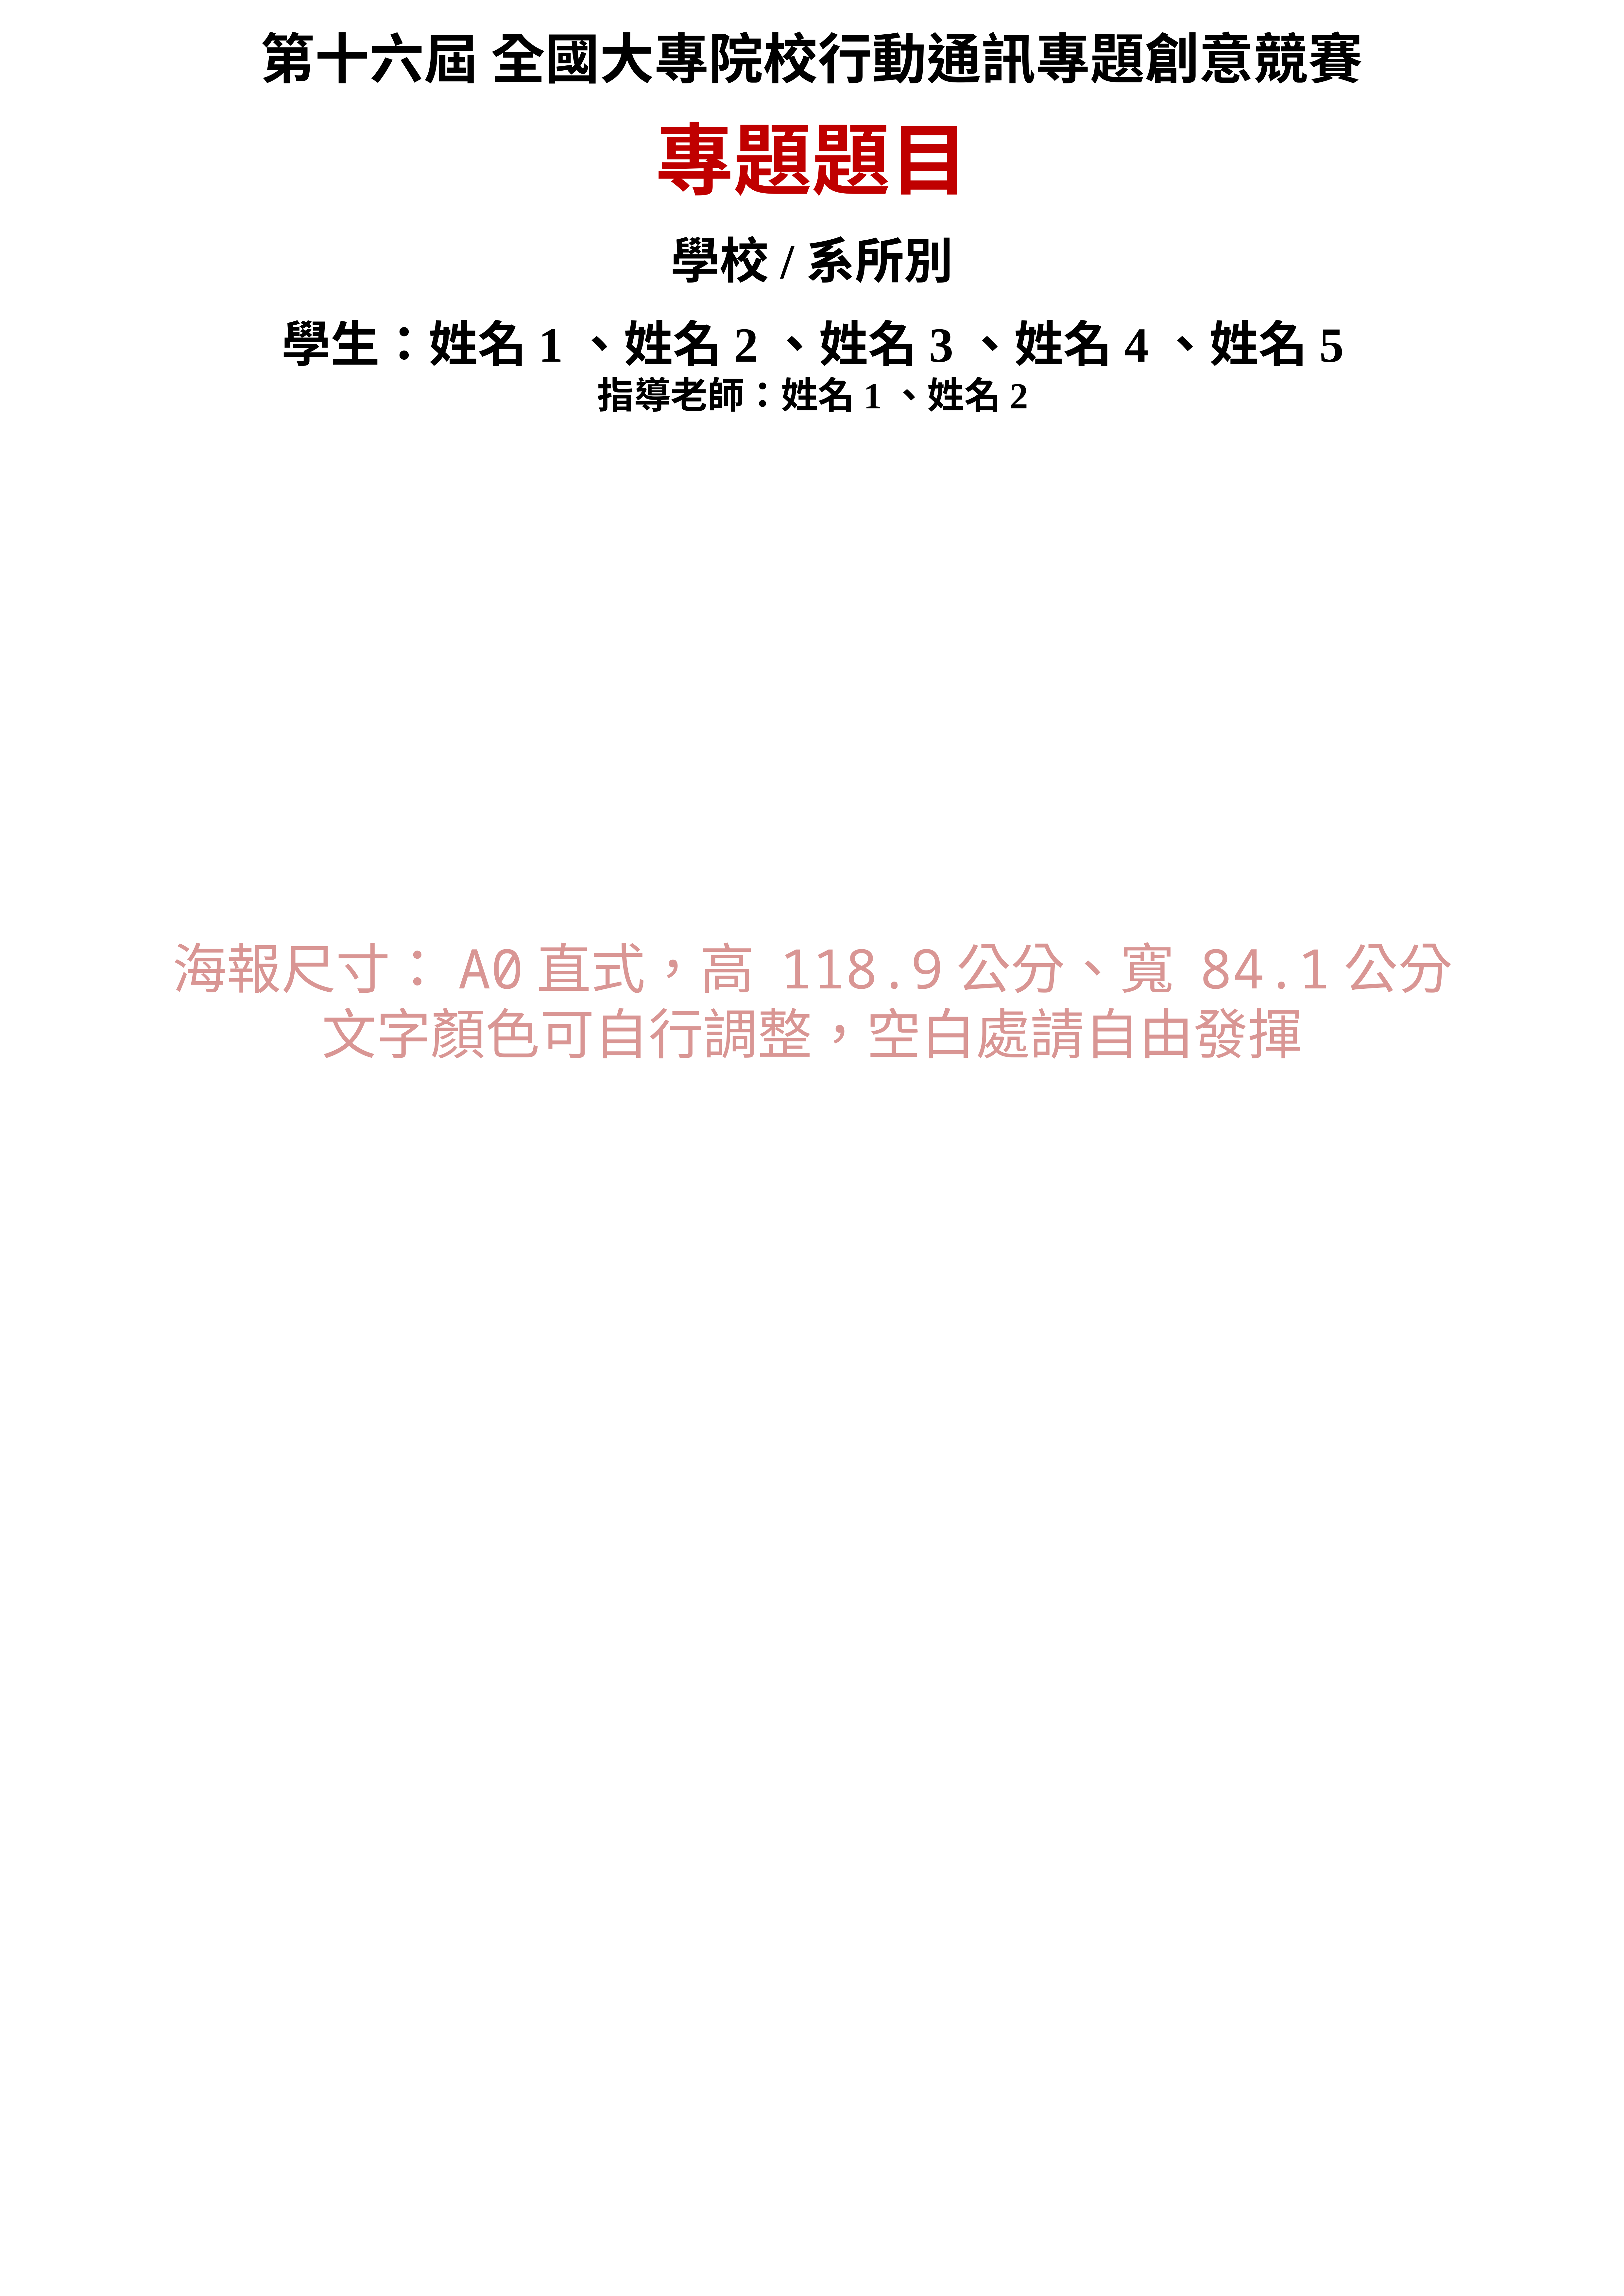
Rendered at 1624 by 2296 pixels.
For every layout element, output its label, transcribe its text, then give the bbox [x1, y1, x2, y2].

text_box 學生：姓名1、姓名2、姓名3、姓名4、姓名5 指導老師：姓名1、姓名2 [1, 310, 1624, 419]
text_box 專題題目 [0, 108, 1624, 207]
text_box 海報尺寸：A0直式，高 118.9公分、寬 84.1公分 文字顏色可自行調整，空白處請自由發揮 [167, 932, 1458, 1067]
text_box 第十六屆 全國大專院校行動通訊專題創意競賽 [0, 22, 1624, 92]
text_box 學校/系所別 [0, 227, 1624, 291]
